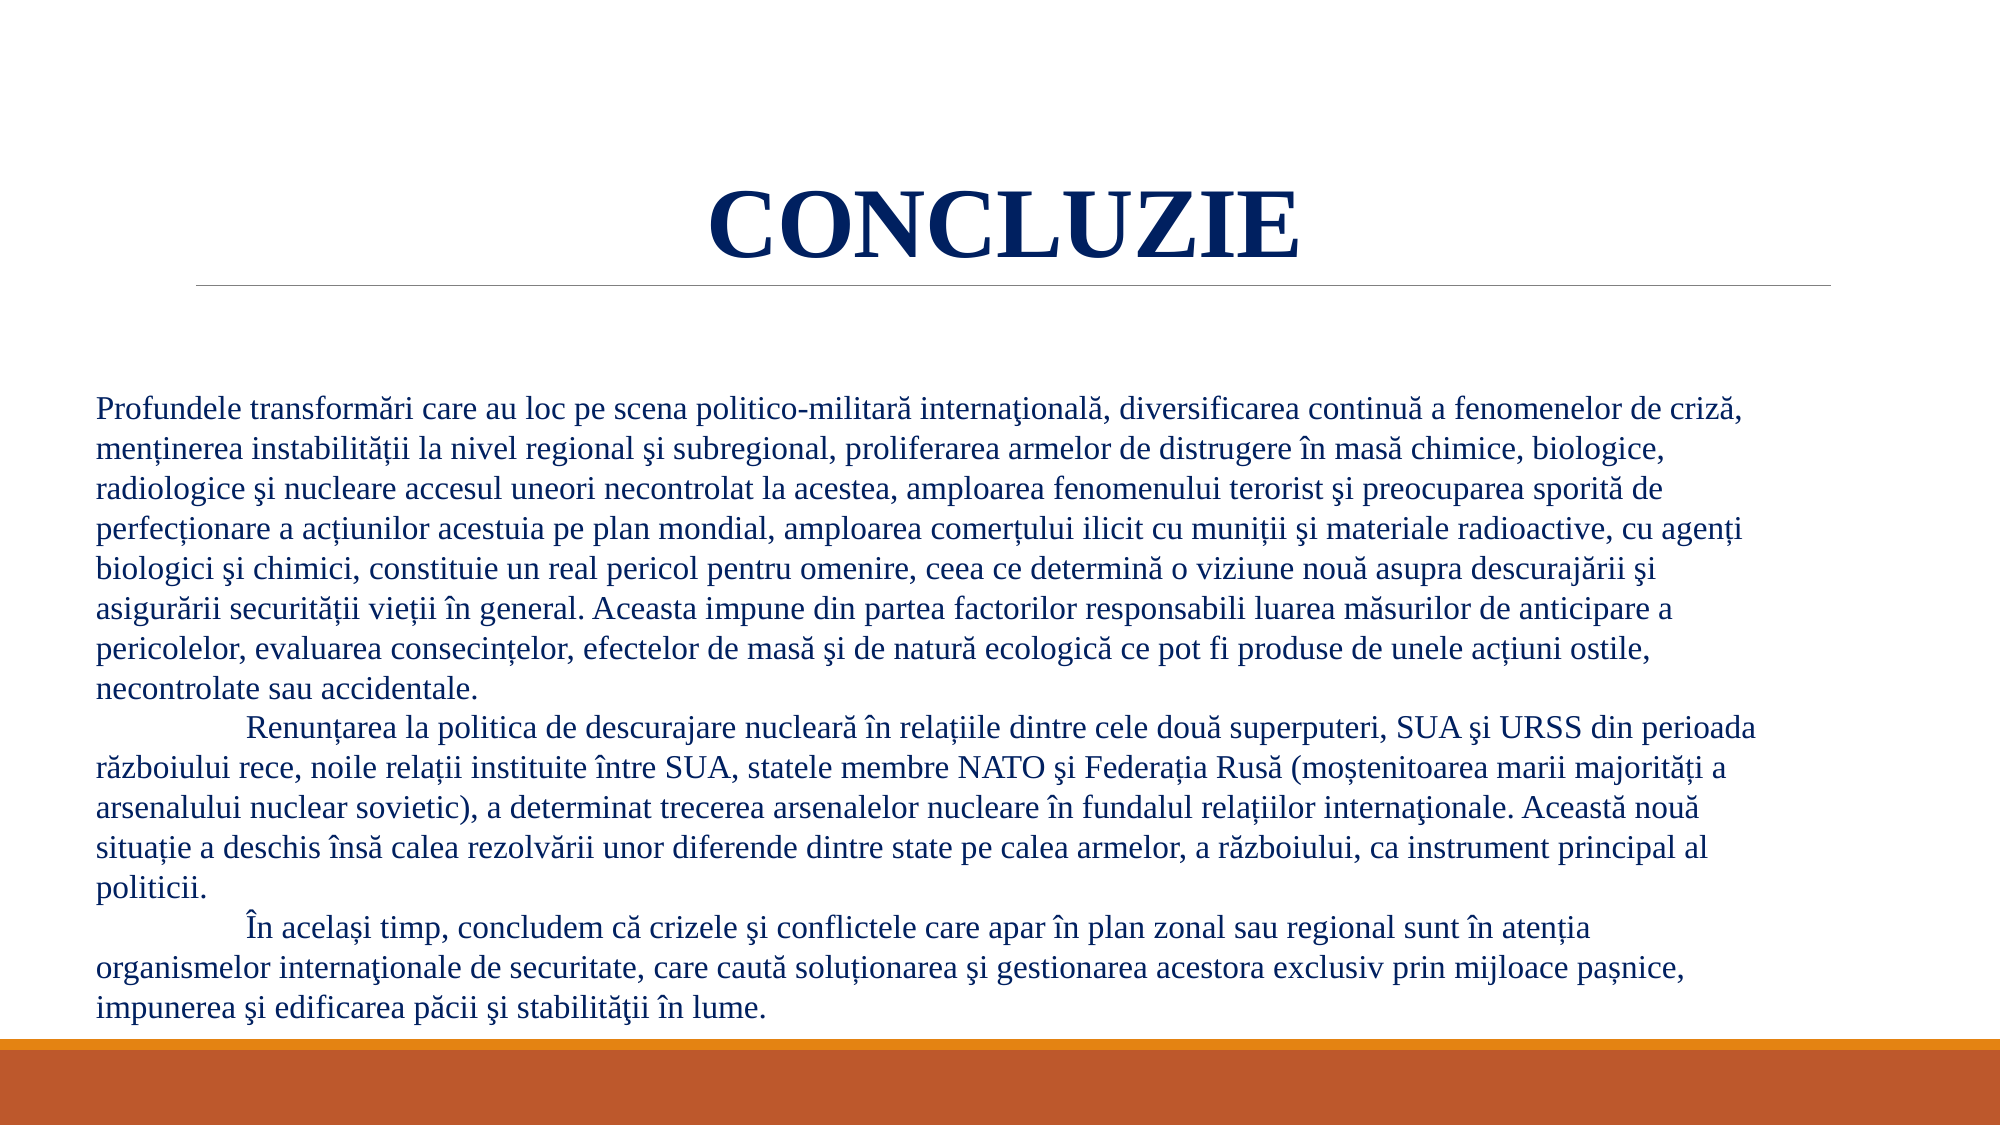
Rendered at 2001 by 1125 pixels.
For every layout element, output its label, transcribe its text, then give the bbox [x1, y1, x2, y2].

text_box Profundele transformări care au loc pe scena politico-militară internaţională, diversificarea continuă a fenomenelor de criză, menținerea instabilității la nivel regional şi subregional, proliferarea armelor de distrugere în masă chimice, biologice, radiologice şi nucleare accesul uneori necontrolat la acestea, amploarea fenomenului terorist şi preocuparea sporită de perfecționare a acțiunilor acestuia pe plan mondial, amploarea comerțului ilicit cu muniții şi materiale radioactive, cu agenți biologici şi chimici, constituie un real pericol pentru omenire, ceea ce determină o viziune nouă asupra descurajării şi asigurării securității vieții în general. Aceasta impune din partea factorilor responsabili luarea măsurilor de anticipare a pericolelor, evaluarea consecințelor, efectelor de masă şi de natură ecologică ce pot fi produse de unele acțiuni ostile, necontrolate sau accidentale. Renunțarea la politica de descurajare nucleară în relațiile dintre cele două superputeri, SUA şi URSS din perioada războiului rece, noile relații instituite între SUA, statele membre NATO şi Federația Rusă (moștenitoarea marii majorități a arsenalului nuclear sovietic), a determinat trecerea arsenalelor nucleare în fundalul relațiilor internaţionale. Această nouă situație a deschis însă calea rezolvării unor diferende dintre state pe calea armelor, a războiului, ca instrument principal al politicii. În același timp, concludem că crizele şi conflictele care apar în plan zonal sau regional sunt în atenția organismelor internaţionale de securitate, care caută soluționarea şi gestionarea acestora exclusiv prin mijloace pașnice, impunerea şi edificarea păcii şi stabilităţii în lume. [81, 378, 1775, 1033]
title CONCLUZIE [180, 47, 1830, 285]
